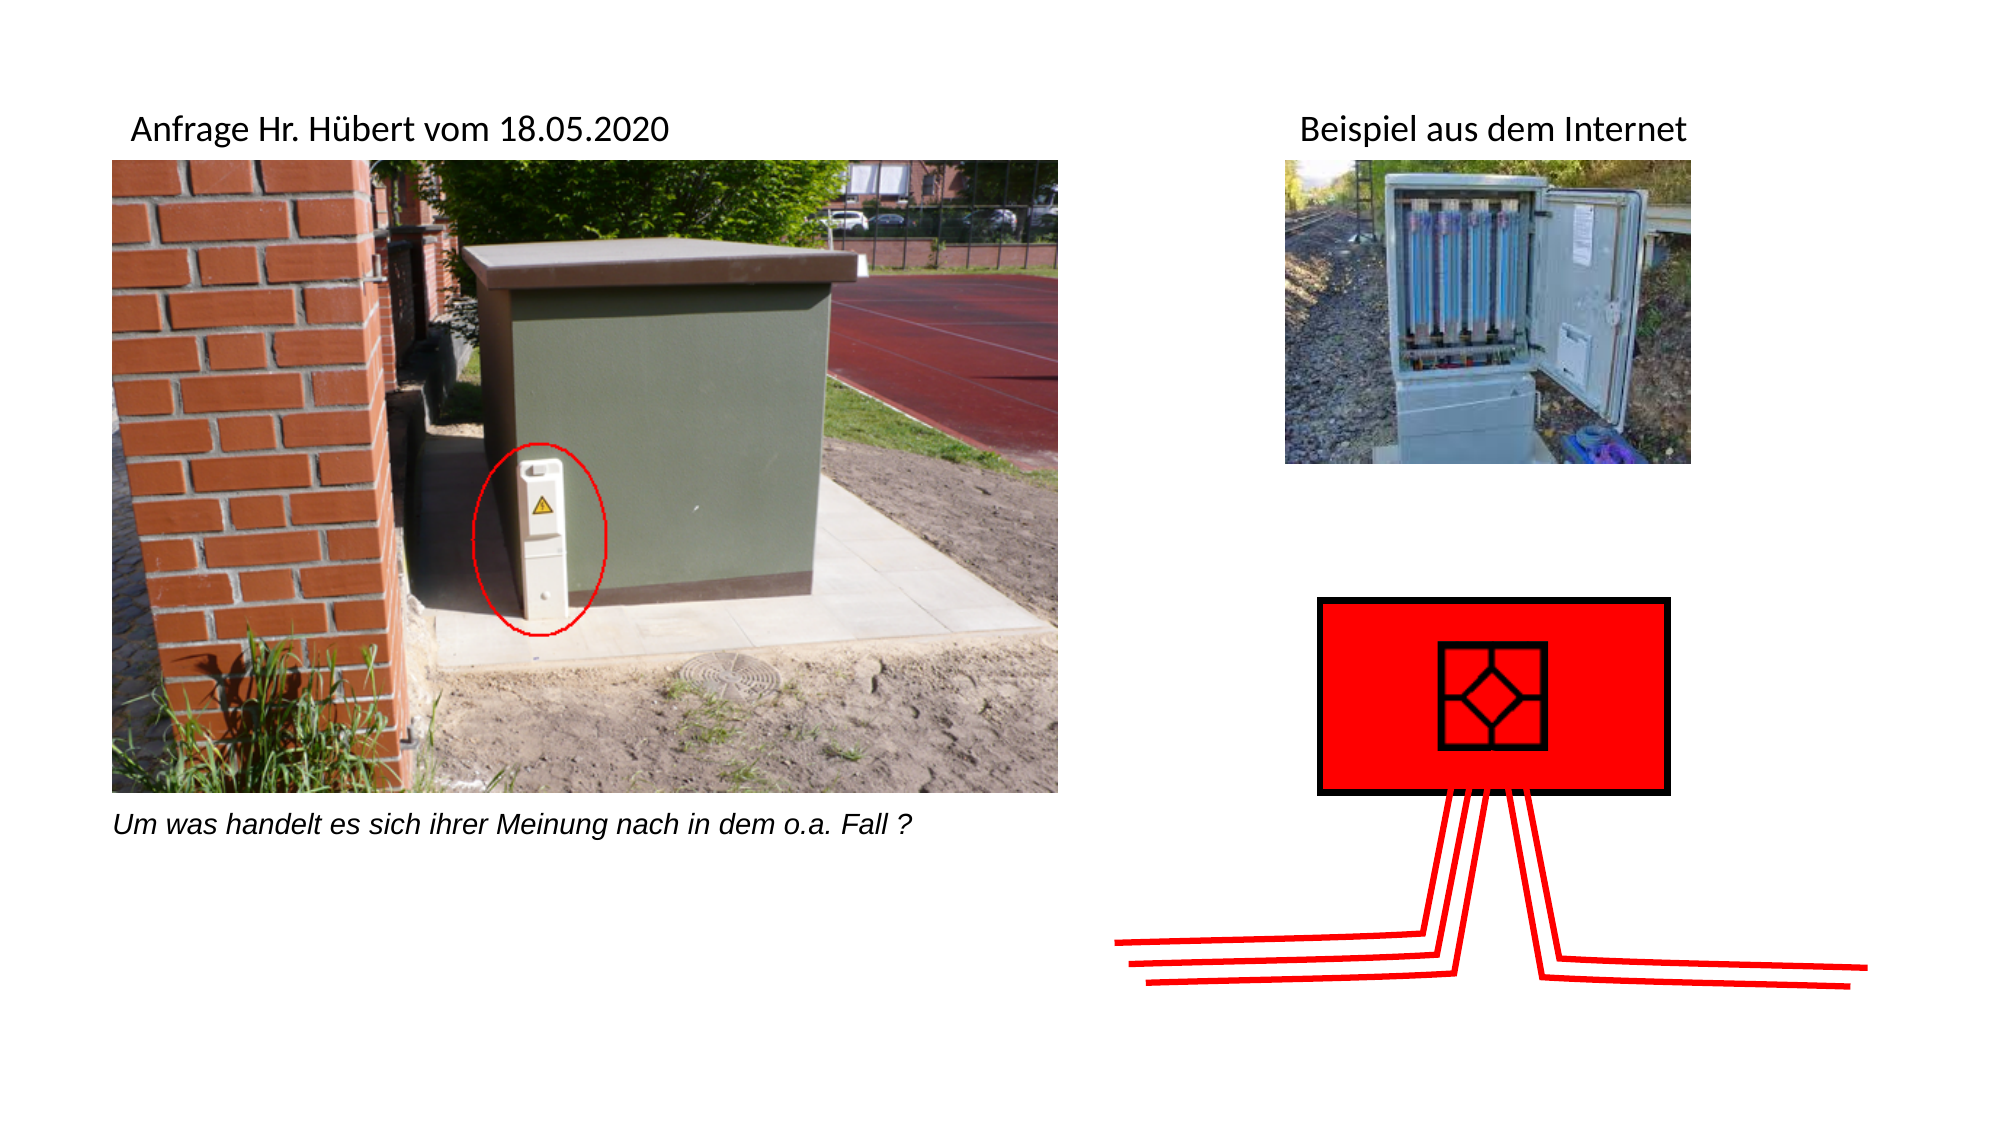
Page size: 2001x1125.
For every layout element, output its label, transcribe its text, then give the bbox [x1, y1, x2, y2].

text_box [1319, 599, 1669, 794]
picture [1437, 641, 1549, 751]
text_box Anfrage Hr. Hübert vom 18.05.2020 [115, 96, 685, 157]
text_box [1128, 780, 1472, 966]
picture [1285, 160, 1691, 465]
text_box Um was handelt es sich ihrer Meinung nach in dem o.a. Fall ? [97, 798, 1098, 848]
text_box Beispiel aus dem Internet [1285, 96, 1704, 157]
text_box [1145, 751, 1496, 984]
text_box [1502, 754, 1868, 987]
text_box [1114, 759, 1458, 944]
picture [112, 160, 1058, 793]
